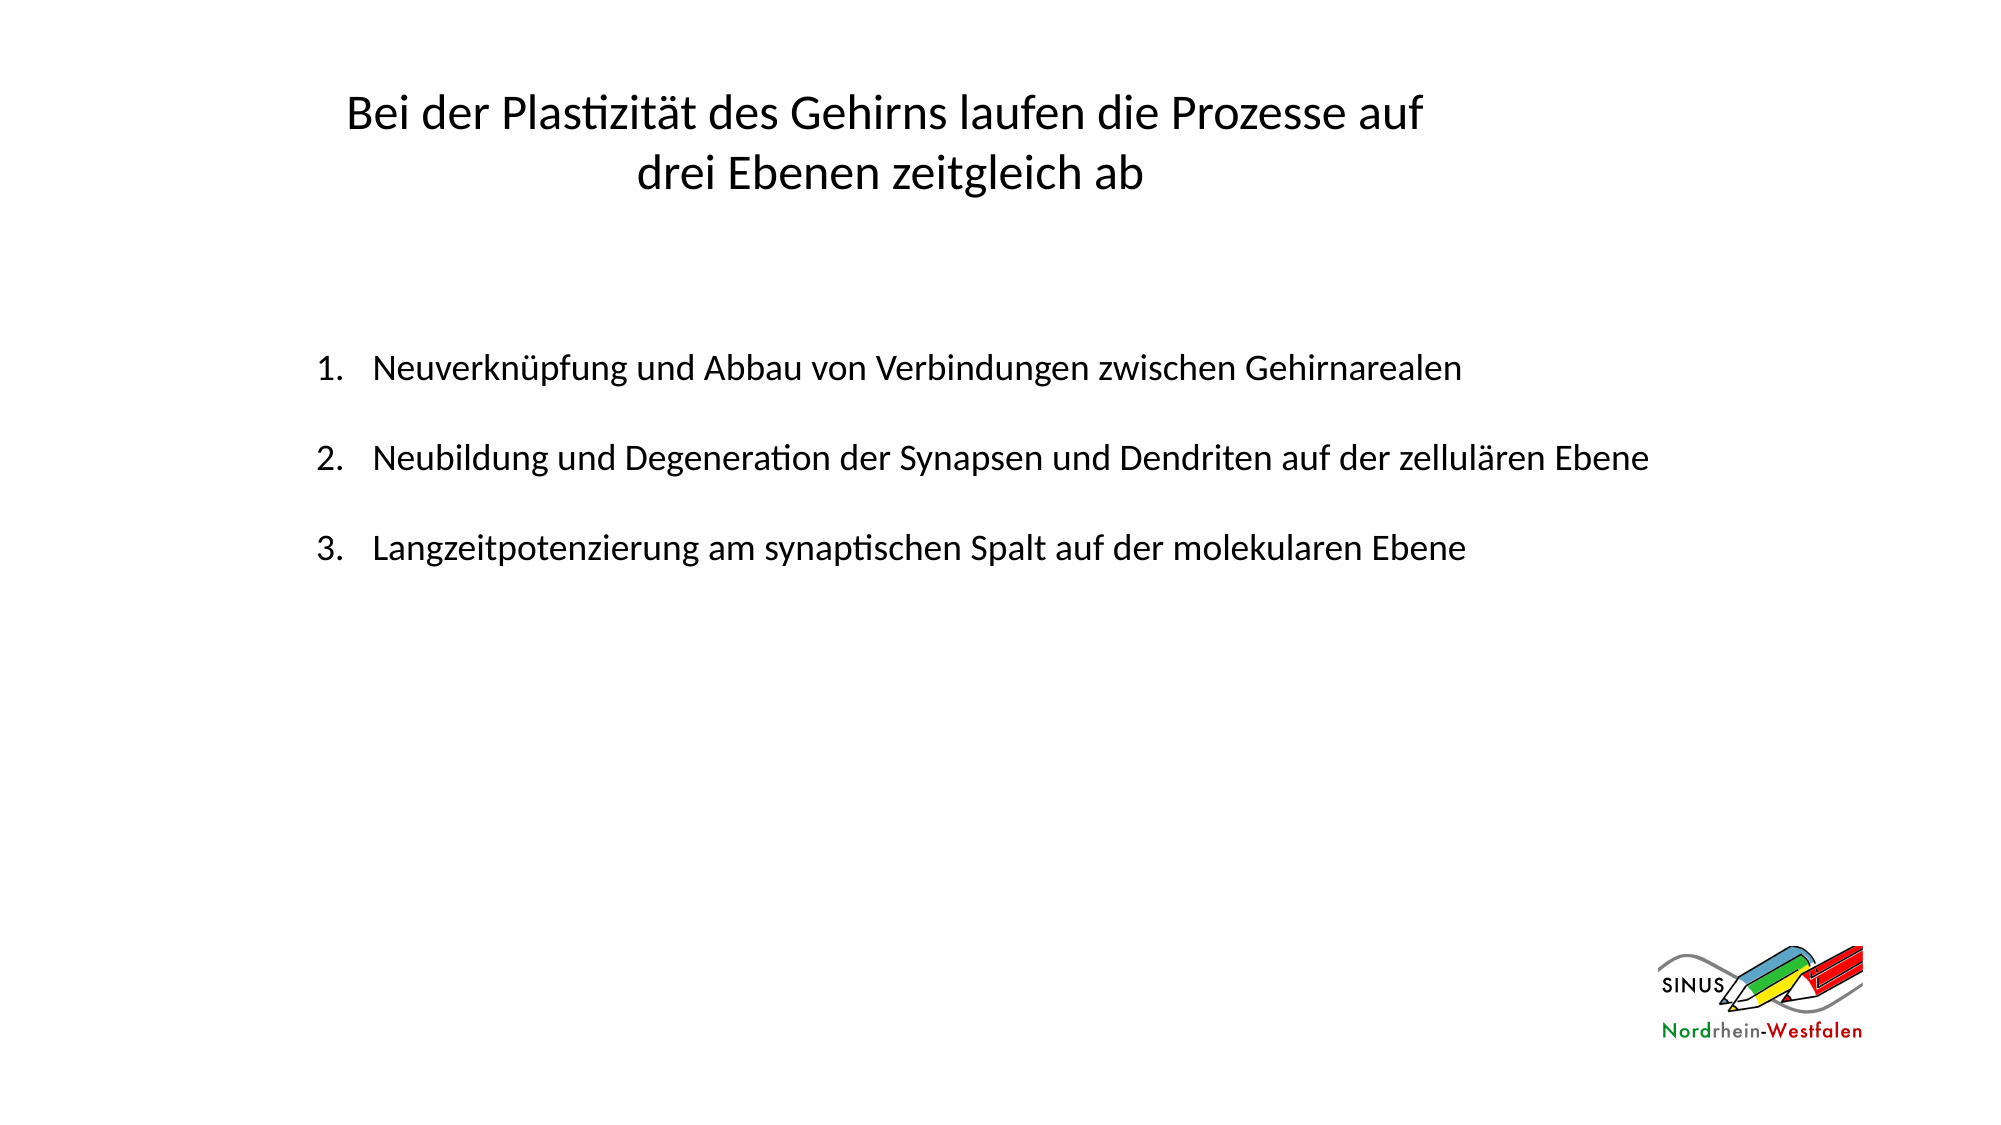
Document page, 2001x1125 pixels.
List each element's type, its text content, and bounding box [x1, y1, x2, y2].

text_box Neuverknüpfung und Abbau von Verbindungen zwischen Gehirnarealen Neubildung und Degeneration der Synapsen und Dendriten auf der zellulären Ebene Langzeitpotenzierung am synaptischen Spalt auf der molekularen Ebene [301, 290, 1667, 576]
picture [1658, 946, 1863, 1043]
text_box Bei der Plastizität des Gehirns laufen die Prozesse auf drei Ebenen zeitgleich ab [106, 72, 1675, 207]
